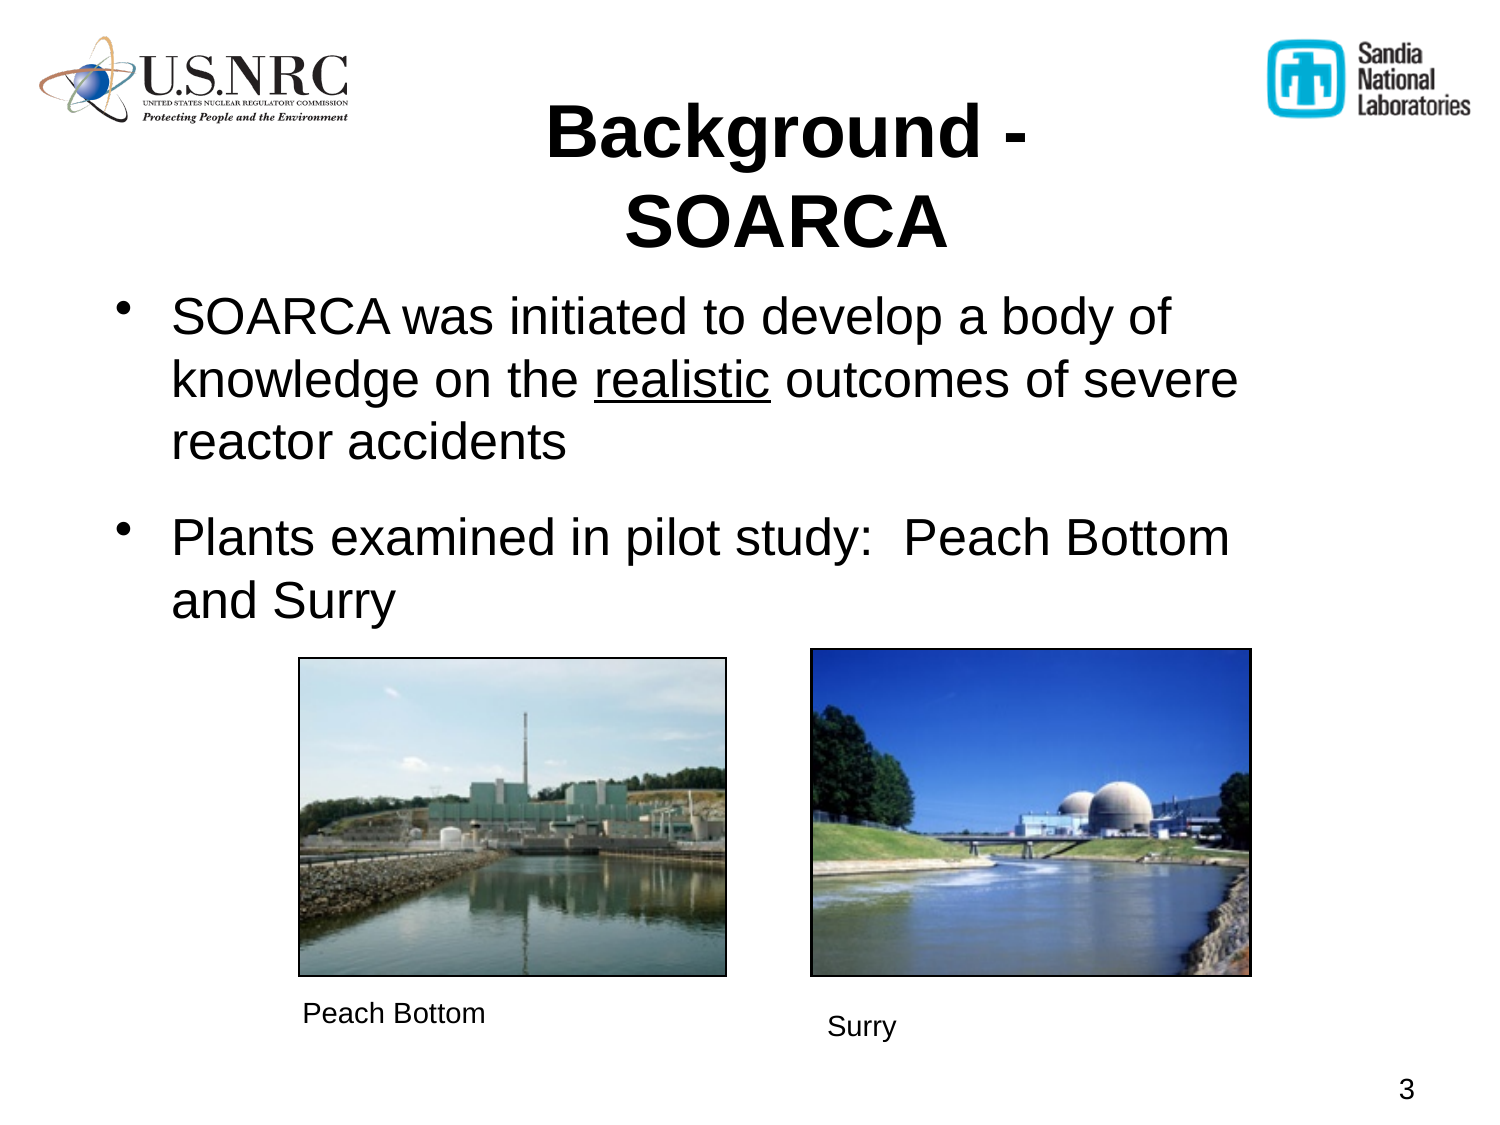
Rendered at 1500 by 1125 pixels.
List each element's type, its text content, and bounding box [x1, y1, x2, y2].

title Background -SOARCA [374, 74, 1201, 201]
slide_number 3 [1353, 1062, 1461, 1113]
list SOARCA was initiated to develop a body of knowledge on the realistic outcomes of severe reactor accidents Plants examined in pilot study: Peach Bottom and Surry [99, 274, 1326, 976]
text_box Peach Bottom [287, 986, 604, 1037]
picture [1262, 33, 1475, 126]
picture [299, 658, 726, 976]
text_box Surry [812, 999, 975, 1050]
picture [37, 33, 350, 126]
picture [812, 649, 1250, 976]
